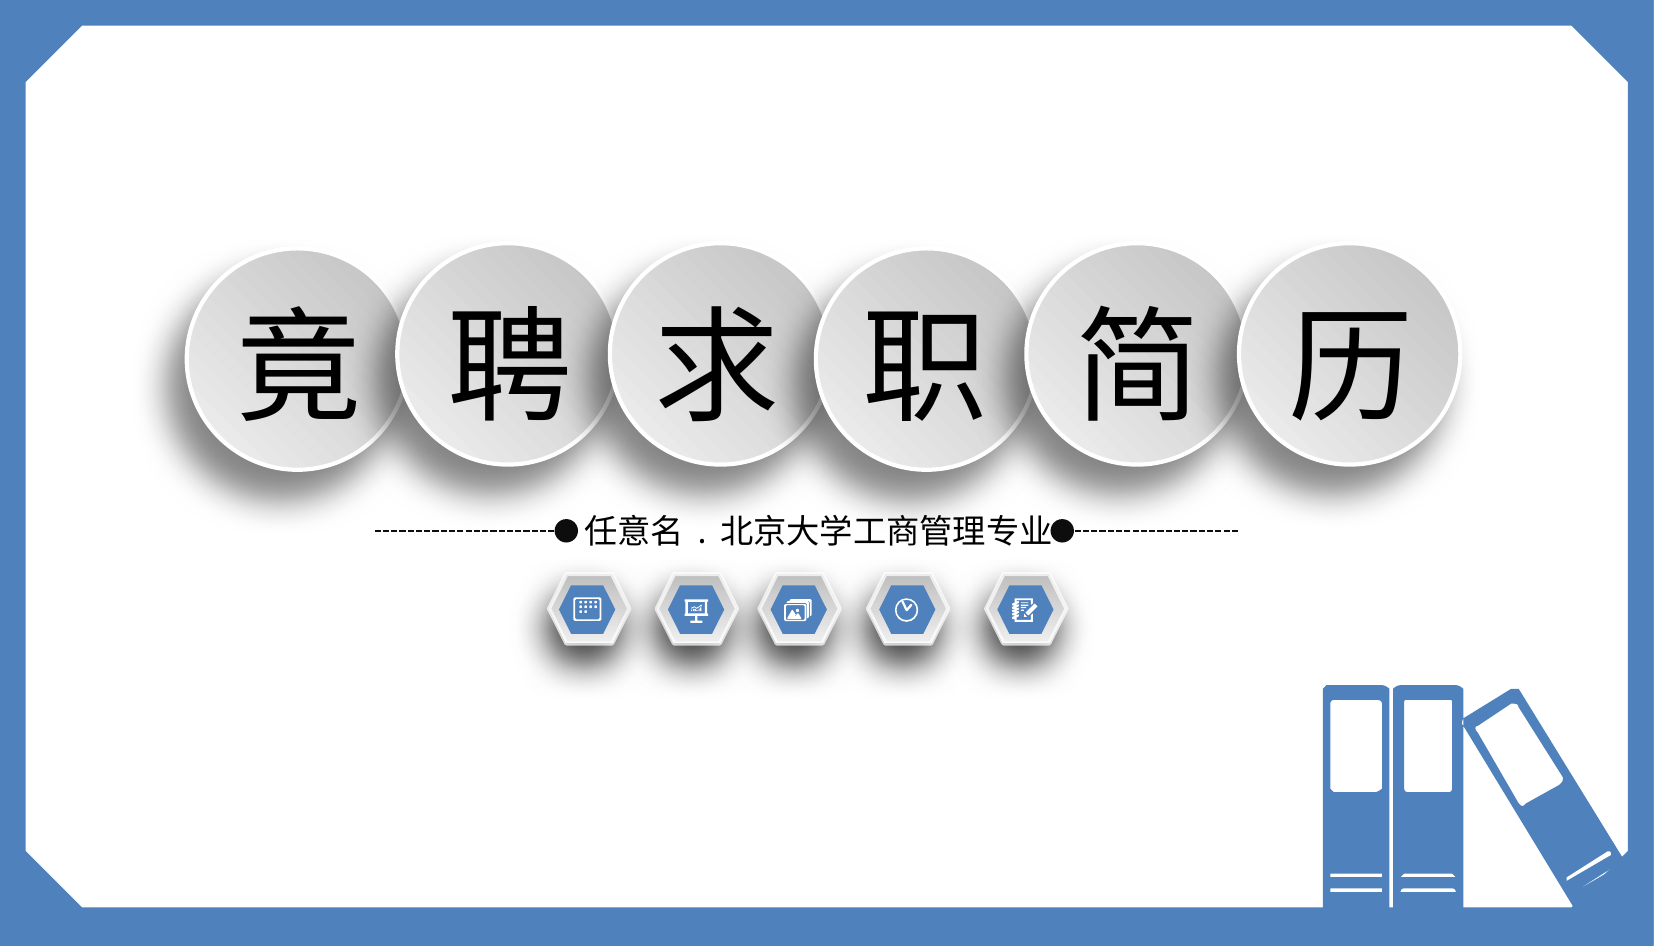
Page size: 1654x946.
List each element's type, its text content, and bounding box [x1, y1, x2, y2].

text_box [373, 518, 579, 543]
text_box [0, 0, 1654, 946]
text_box 任意名.北京大学工商管理专业 [569, 503, 1068, 558]
text_box [1322, 685, 1390, 918]
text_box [548, 573, 630, 644]
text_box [985, 573, 1067, 644]
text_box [867, 573, 949, 644]
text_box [186, 248, 393, 470]
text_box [815, 248, 1023, 470]
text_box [1050, 518, 1239, 543]
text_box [759, 573, 841, 644]
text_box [609, 242, 832, 465]
text_box [1393, 685, 1637, 918]
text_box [396, 242, 608, 465]
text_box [1238, 242, 1461, 465]
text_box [1026, 242, 1237, 465]
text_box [656, 573, 738, 644]
